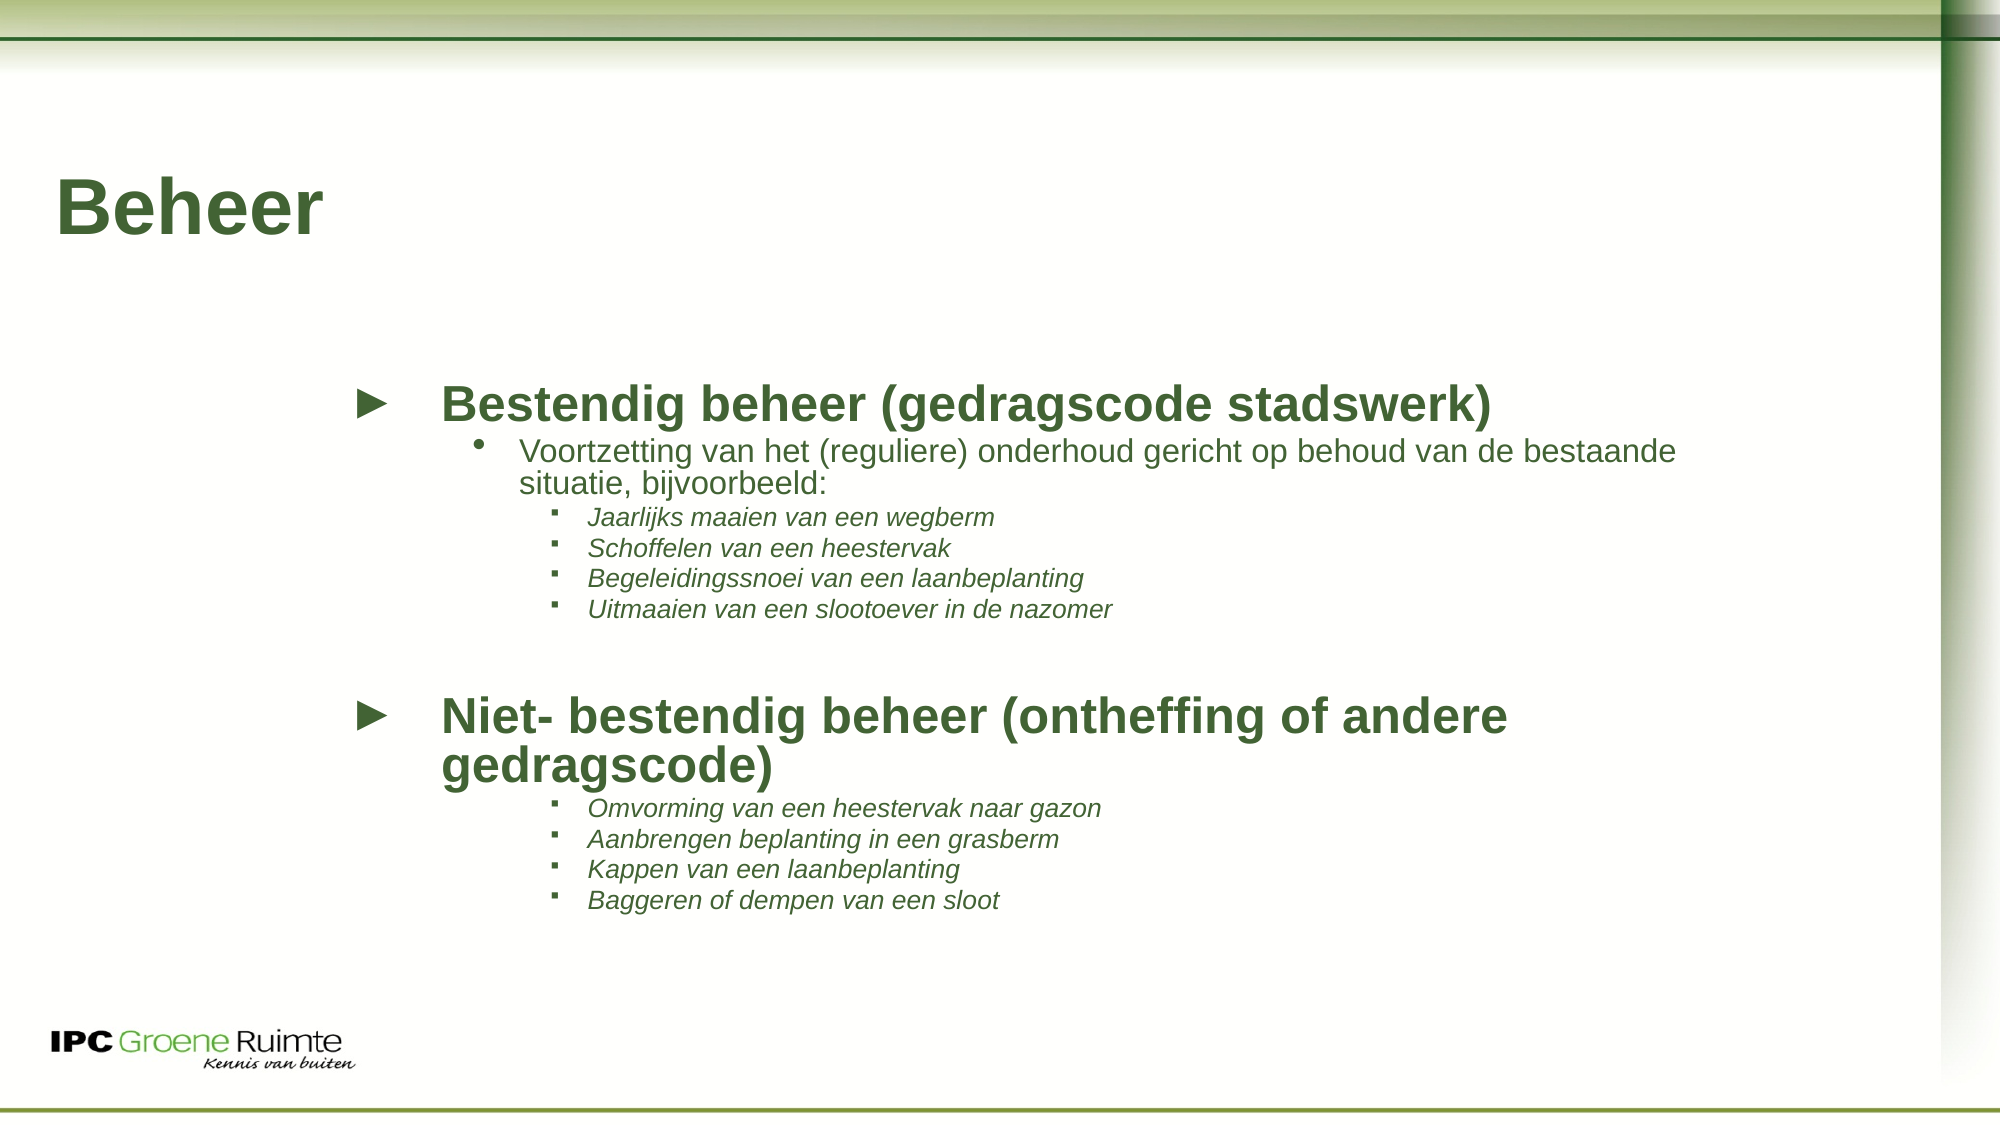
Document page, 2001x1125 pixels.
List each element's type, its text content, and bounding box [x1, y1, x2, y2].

picture [0, 0, 2000, 1125]
title Beheer [41, 124, 1876, 282]
list Bestendig beheer (gedragscode stadswerk) Voortzetting van het (reguliere) onderhoud gericht op behoud van de bestaande situatie, bijvoorbeeld: Jaarlijks maaien van een wegberm Schoffelen van een heestervak Begeleidingssnoei van een laanbeplanting Uitmaaien van een slootoever in de nazomer Niet- bestendig beheer (ontheffing of andere gedragscode) Omvorming van een heestervak naar gazon Aanbrengen beplanting in een grasberm Kappen van een laanbeplanting Baggeren of dempen van een sloot [333, 375, 1792, 993]
